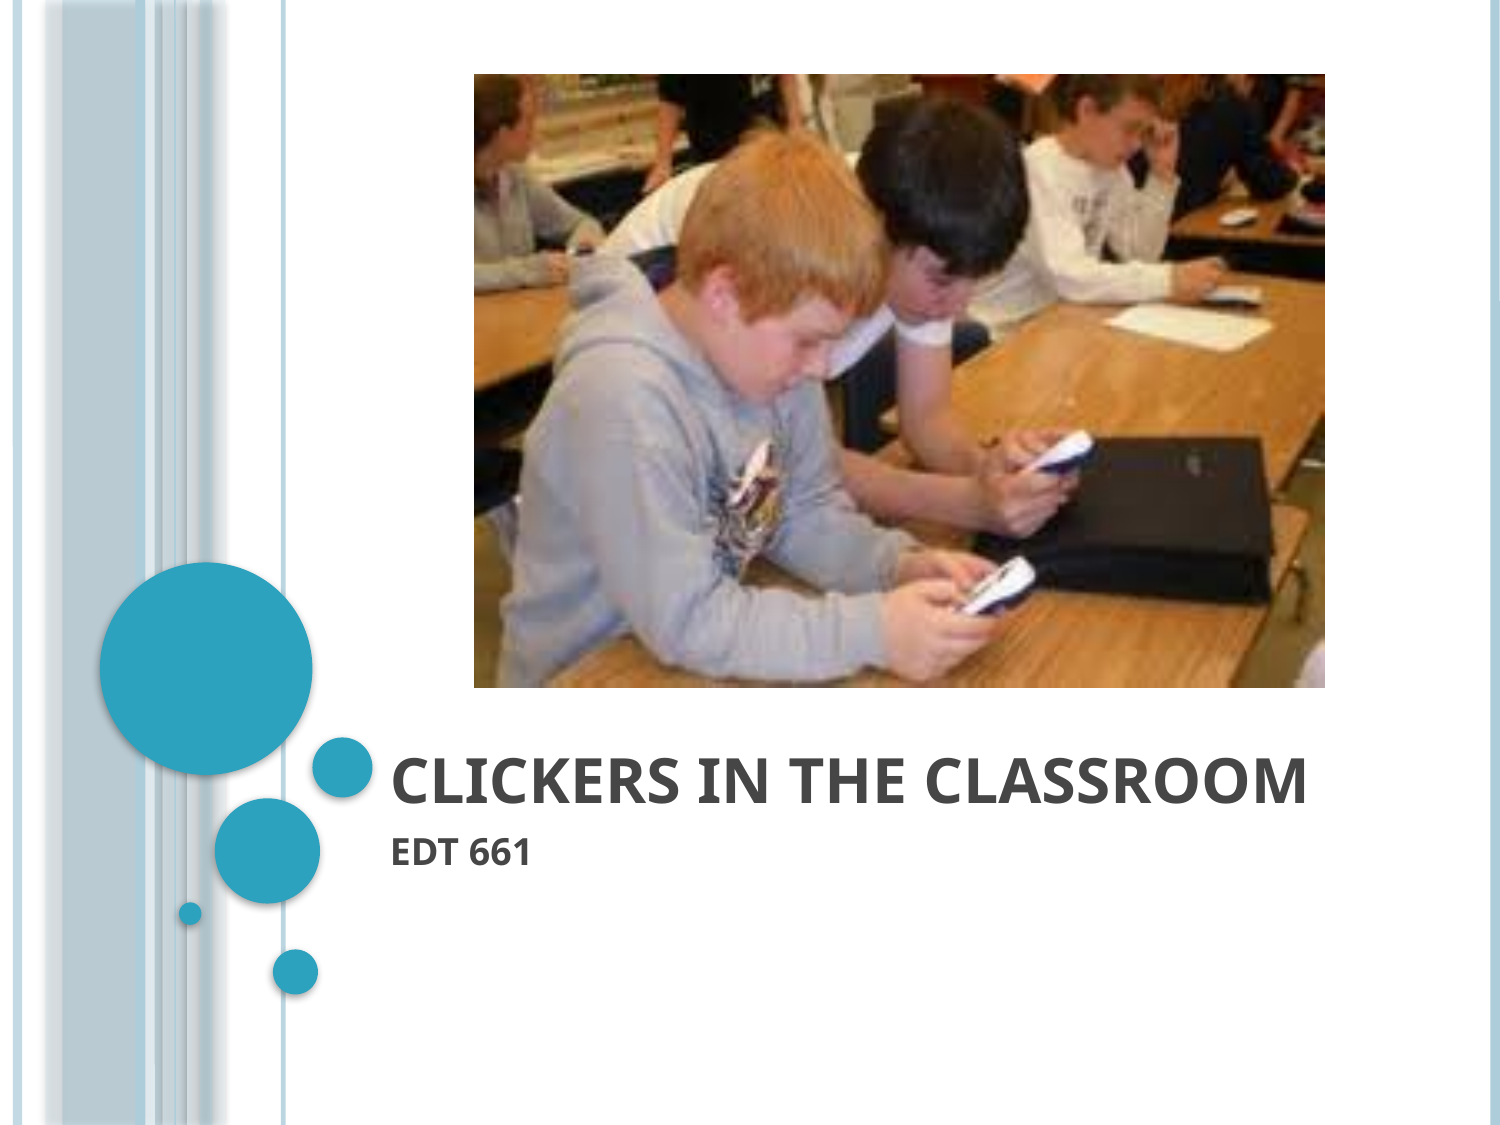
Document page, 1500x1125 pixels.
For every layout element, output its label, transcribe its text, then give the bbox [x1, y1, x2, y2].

picture [474, 74, 1326, 688]
subtitle EDT 661 [375, 820, 1388, 1046]
title Clickers in the classroom [375, 512, 1388, 820]
